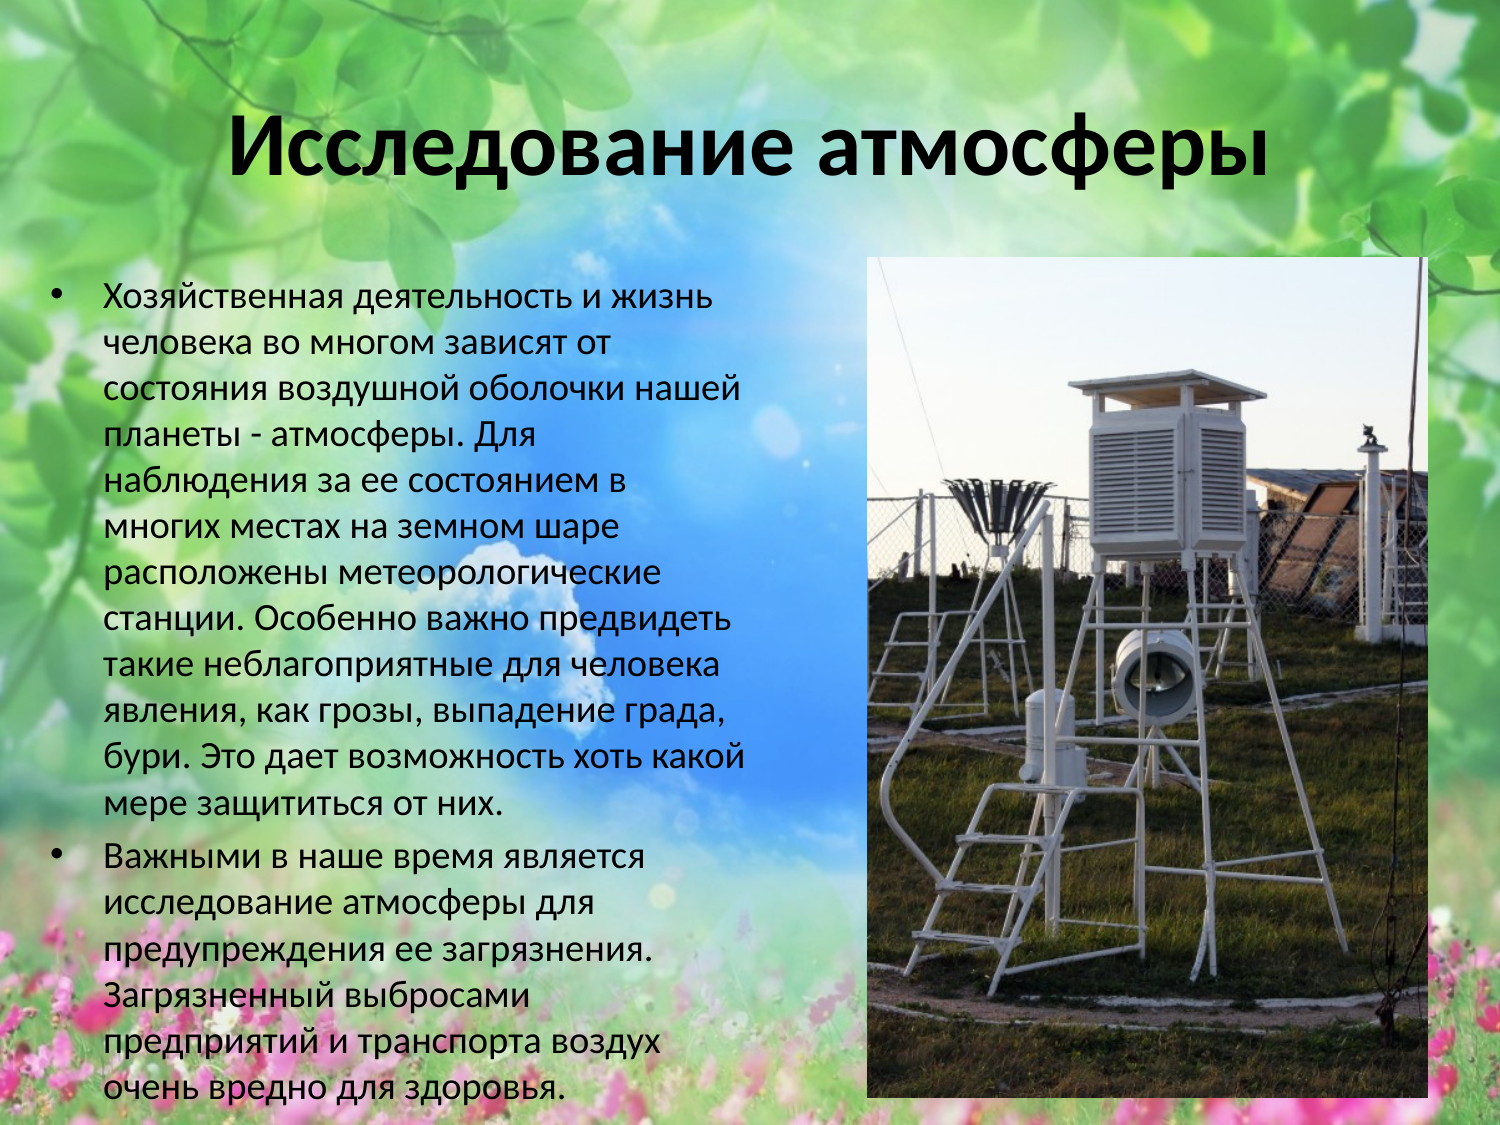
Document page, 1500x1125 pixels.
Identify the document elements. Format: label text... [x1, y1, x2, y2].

title Исследование атмосферы [75, 45, 1425, 233]
list Хозяйственная деятельность и жизнь человека во многом зависят от состояния воздушной оболочки нашей планеты - атмосферы. Для наблюдения за ее состоянием в многих местах на земном шаре расположены метеорологические станции. Особенно важно предвидеть такие неблагоприятные для человека явления, как грозы, выпадение града, бури. Это дает возможность хоть какой мере защититься от них. Важными в наше время является исследование атмосферы для предупреждения ее загрязнения. Загрязненный выбросами предприятий и транспорта воздух очень вредно для здоровья. [35, 262, 762, 1125]
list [866, 257, 1428, 1098]
